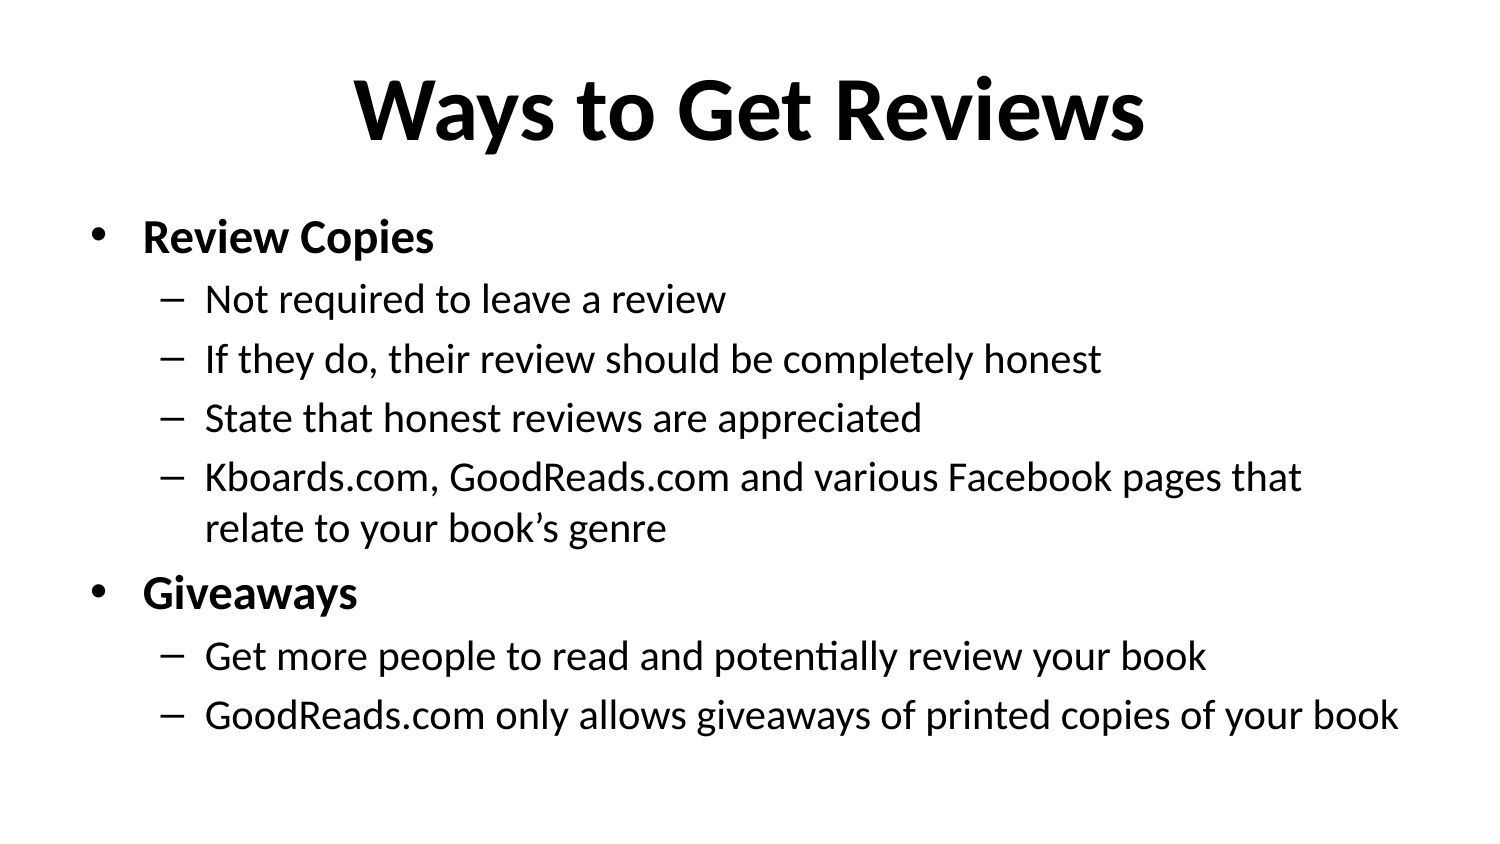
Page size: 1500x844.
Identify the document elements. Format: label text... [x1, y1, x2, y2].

list Review Copies Not required to leave a review If they do, their review should be completely honest State that honest reviews are appreciated Kboards.com, GoodReads.com and various Facebook pages that relate to your book’s genre Giveaways Get more people to read and potentially review your book GoodReads.com only allows giveaways of printed copies of your book [75, 196, 1425, 754]
title Ways to Get Reviews [75, 33, 1425, 175]
